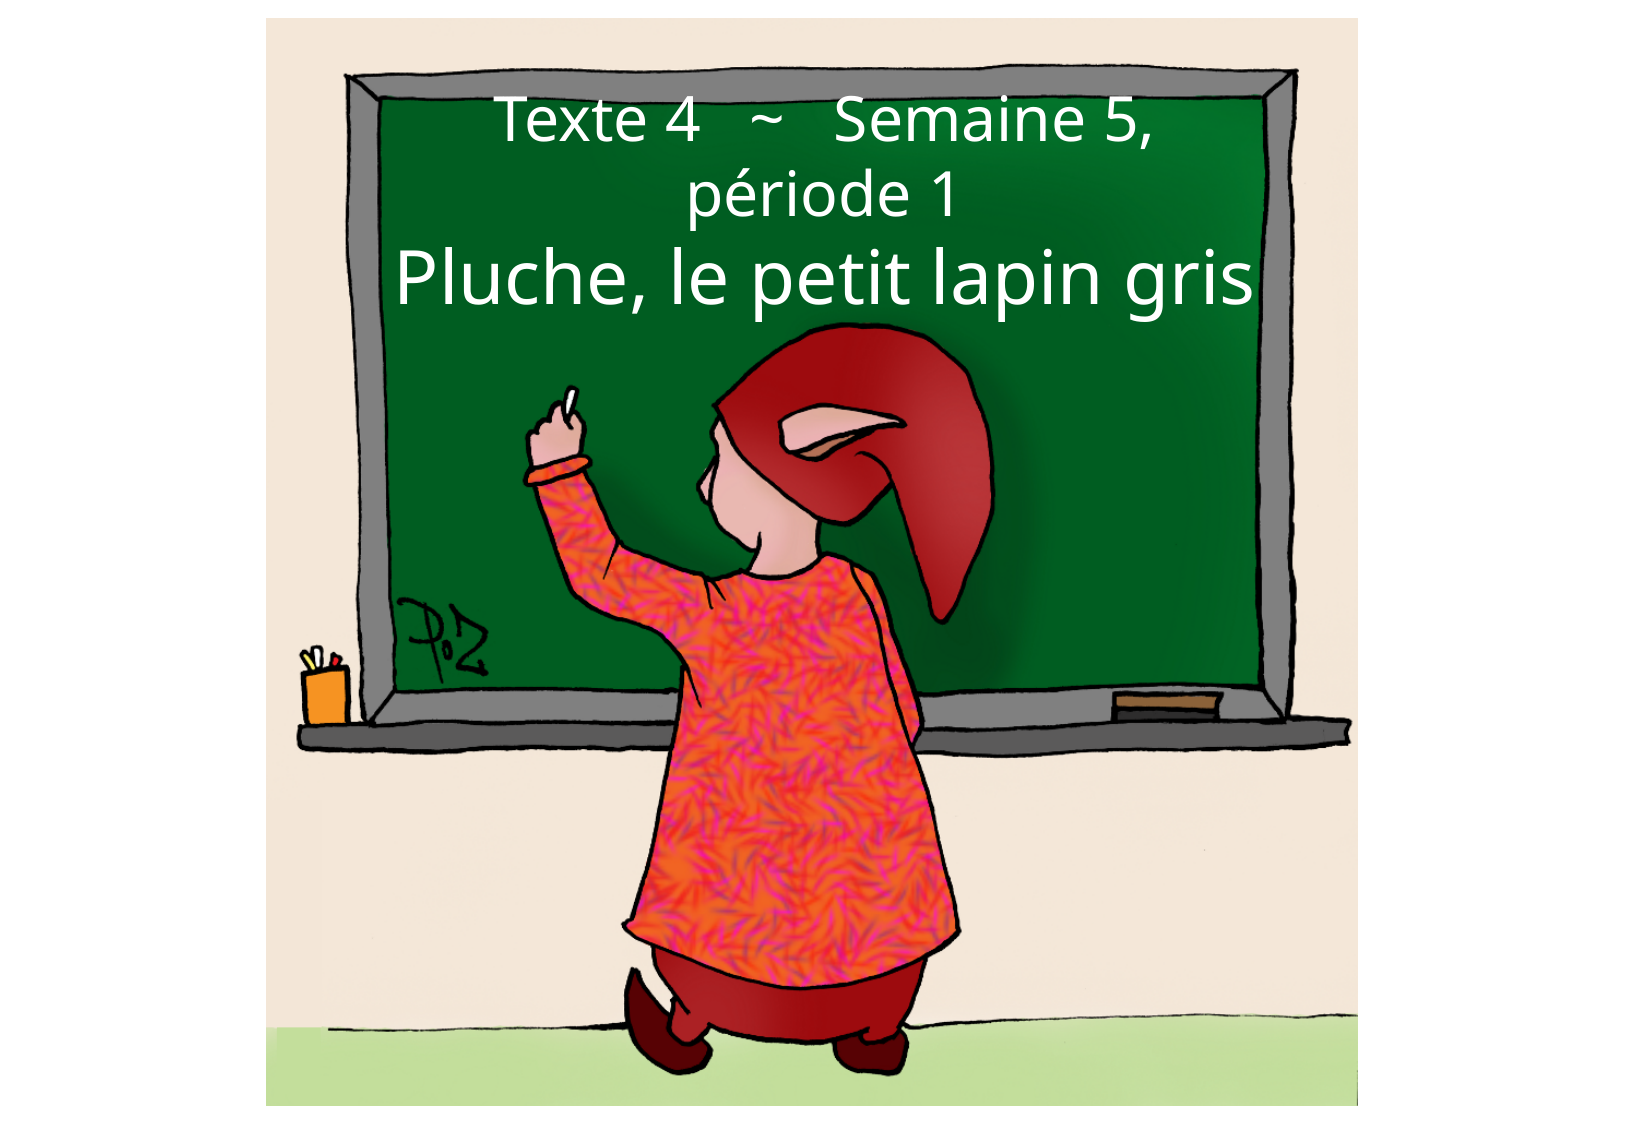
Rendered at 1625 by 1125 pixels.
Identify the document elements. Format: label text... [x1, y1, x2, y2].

text_box Texte 4 ~ Semaine 5, période 1 Pluche, le petit lapin gris [377, 101, 1273, 297]
picture [266, 18, 1358, 1106]
